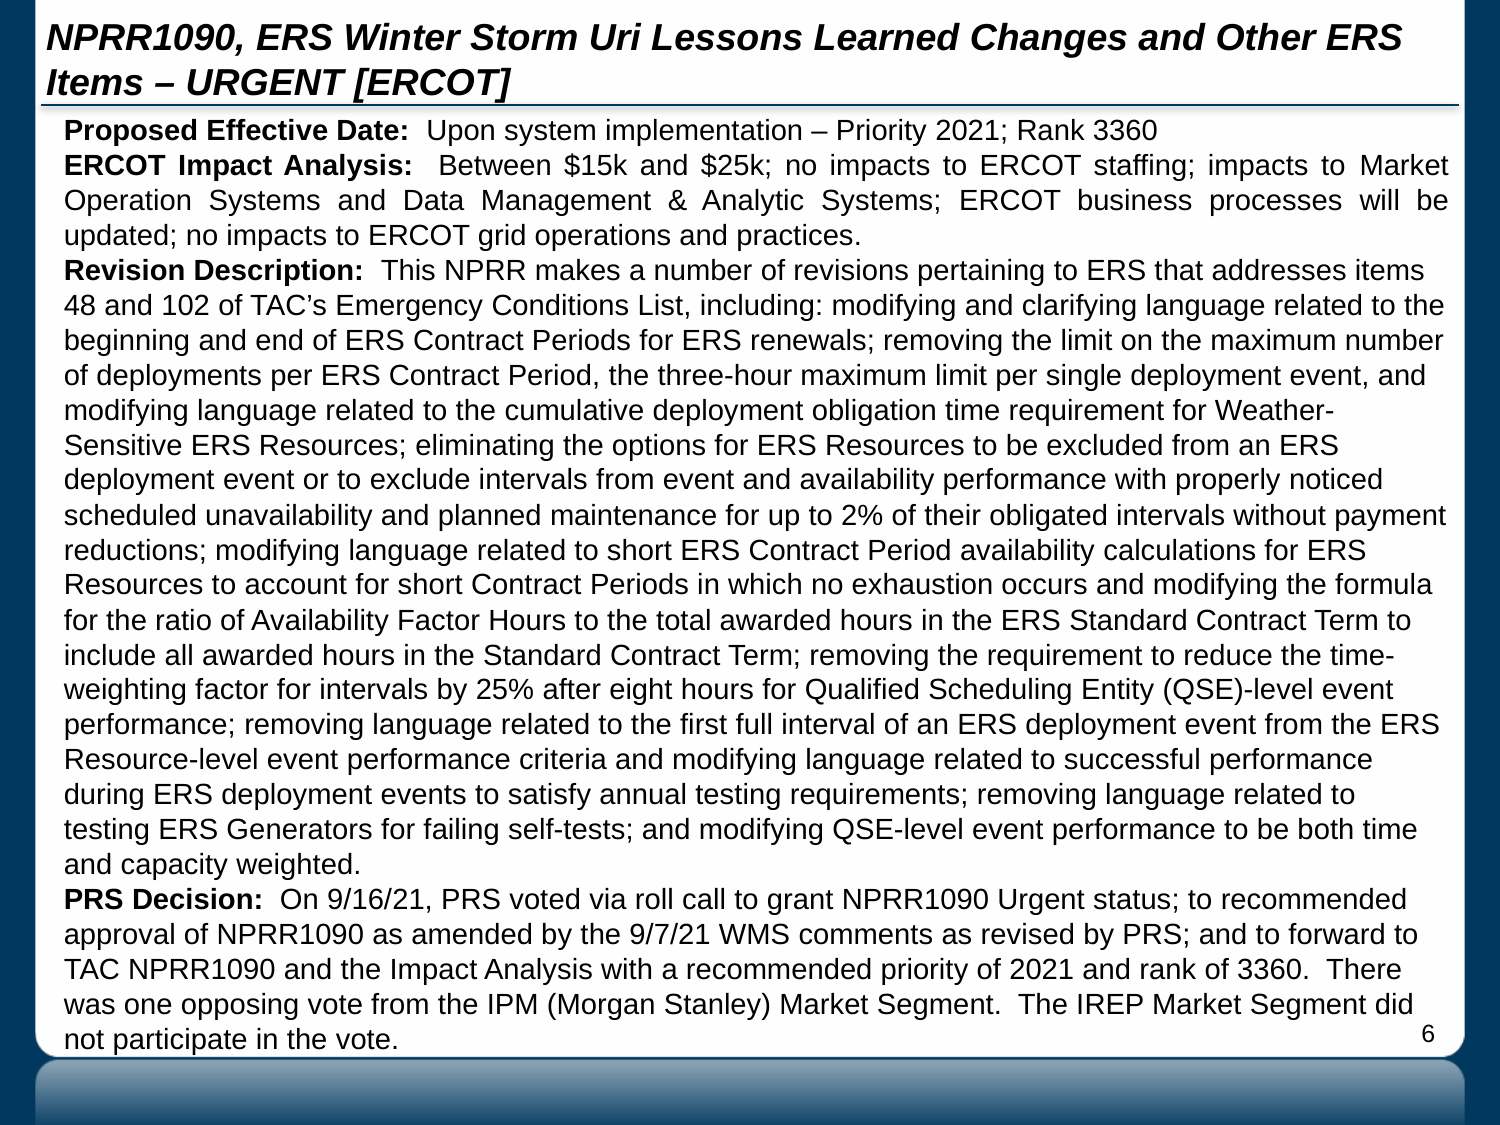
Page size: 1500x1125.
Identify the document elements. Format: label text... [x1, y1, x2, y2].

text_box Proposed Effective Date: Upon system implementation – Priority 2021; Rank 3360 ERCOT Impact Analysis: Between $15k and $25k; no impacts to ERCOT staffing; impacts to Market Operation Systems and Data Management & Analytic Systems; ERCOT business processes will be updated; no impacts to ERCOT grid operations and practices. Revision Description: This NPRR makes a number of revisions pertaining to ERS that addresses items 48 and 102 of TAC’s Emergency Conditions List, including: modifying and clarifying language related to the beginning and end of ERS Contract Periods for ERS renewals; removing the limit on the maximum number of deployments per ERS Contract Period, the three-hour maximum limit per single deployment event, and modifying language related to the cumulative deployment obligation time requirement for Weather-Sensitive ERS Resources; eliminating the options for ERS Resources to be excluded from an ERS deployment event or to exclude intervals from event and availability performance with properly noticed scheduled unavailability and planned maintenance for up to 2% of their obligated intervals without payment reductions; modifying language related to short ERS Contract Period availability calculations for ERS Resources to account for short Contract Periods in which no exhaustion occurs and modifying the formula for the ratio of Availability Factor Hours to the total awarded hours in the ERS Standard Contract Term to include all awarded hours in the Standard Contract Term; removing the requirement to reduce the time-weighting factor for intervals by 25% after eight hours for Qualified Scheduling Entity (QSE)-level event performance; removing language related to the first full interval of an ERS deployment event from the ERS Resource-level event performance criteria and modifying language related to successful performance during ERS deployment events to satisfy annual testing requirements; removing language related to testing ERS Generators for failing self-tests; and modifying QSE-level event performance to be both time and capacity weighted. PRS Decision: On 9/16/21, PRS voted via roll call to grant NPRR1090 Urgent status; to recommended approval of NPRR1090 as amended by the 9/7/21 WMS comments as revised by PRS; and to forward to TAC NPRR1090 and the Impact Analysis with a recommended priority of 2021 and rank of 3360. There was one opposing vote from the IPM (Morgan Stanley) Market Segment. The IREP Market Segment did not participate in the vote. [11, 103, 1464, 1063]
picture [35, 0, 1465, 1125]
title NPRR1090, ERS Winter Storm Uri Lessons Learned Changes and Other ERS Items – URGENT [ERCOT] [31, 20, 1464, 97]
